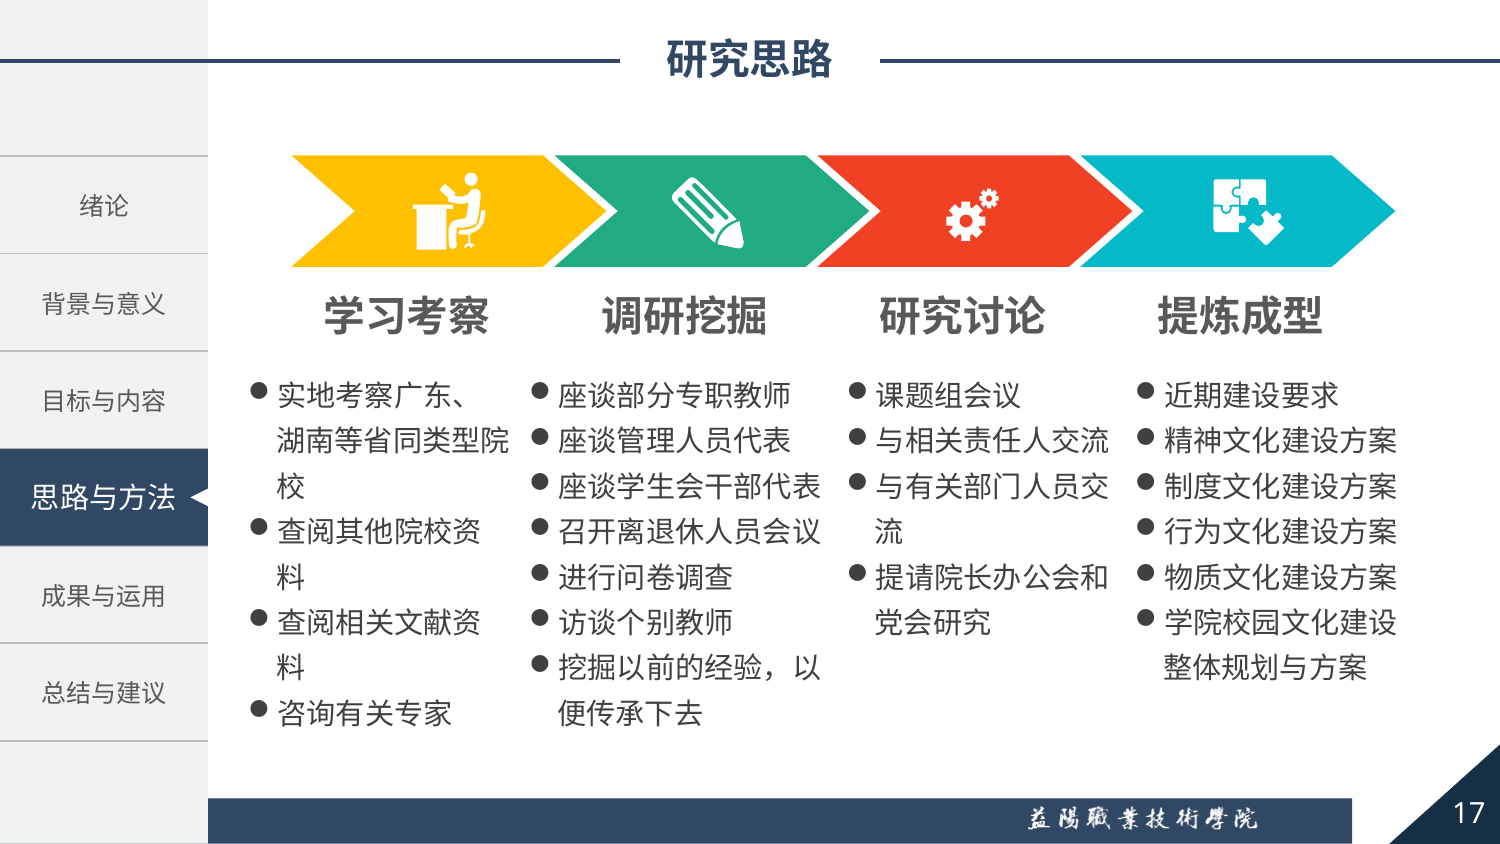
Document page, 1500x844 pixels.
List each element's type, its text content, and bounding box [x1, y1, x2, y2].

text_box 实地考察广东、湖南等省同类型院校 查阅其他院校资料 查阅相关文献资料 咨询有关专家 [236, 361, 518, 736]
picture [1007, 790, 1303, 844]
text_box 调研挖掘 [590, 283, 780, 345]
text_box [1139, 154, 1396, 268]
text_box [817, 154, 1133, 268]
text_box 近期建设要求 精神文化建设方案 制度文化建设方案 行为文化建设方案 物质文化建设方案 学院校园文化建设整体规划与方案 [1123, 361, 1429, 691]
text_box 提炼成型 [1146, 283, 1337, 345]
text_box 课题组会议 与相关责任人交流 与有关部门人员交流 提请院长办公会和党会研究 [835, 361, 1123, 645]
text_box 研究讨论 [868, 283, 1058, 345]
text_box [291, 154, 607, 268]
text_box 学习考察 [312, 283, 502, 345]
text_box 研究思路 [620, 25, 880, 91]
text_box 座谈部分专职教师 座谈管理人员代表 座谈学生会干部代表 召开离退休人员会议 进行问卷调查 访谈个别教师 挖掘以前的经验，以便传承下去 [518, 361, 839, 736]
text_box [613, 154, 817, 268]
